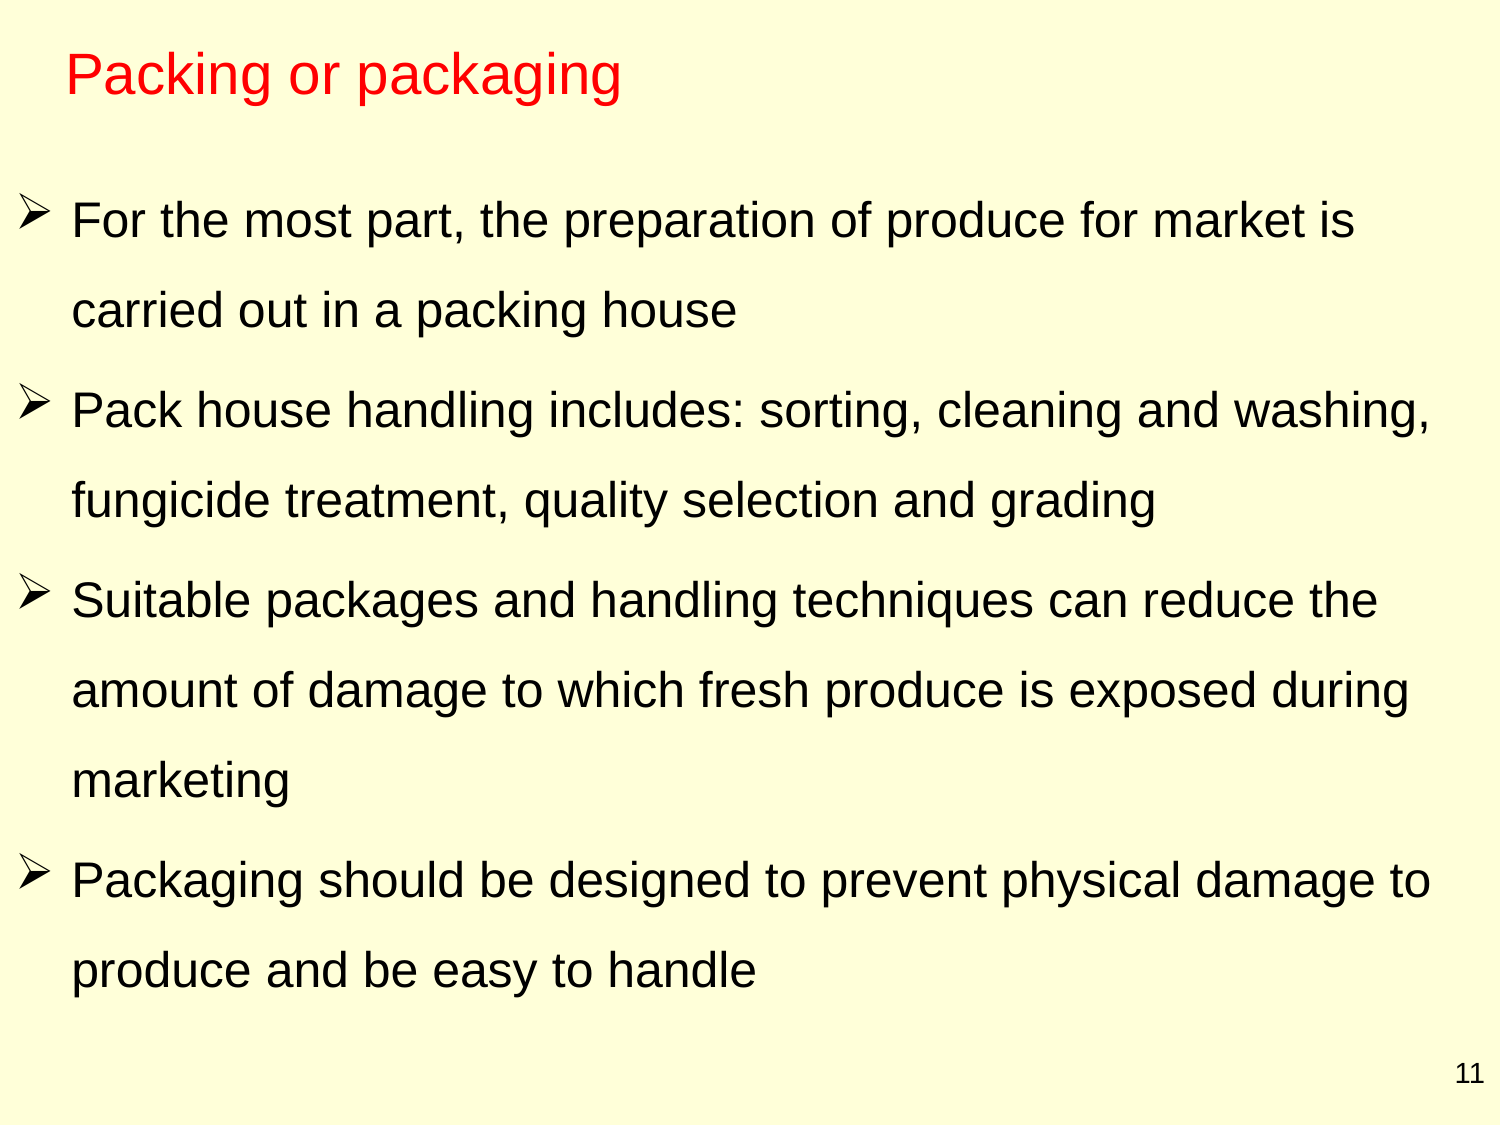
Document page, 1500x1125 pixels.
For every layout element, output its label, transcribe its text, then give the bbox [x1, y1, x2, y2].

title Packing or packaging [50, 24, 1400, 118]
list For the most part, the preparation of produce for market is carried out in a packing house Pack house handling includes: sorting, cleaning and washing, fungicide treatment, quality selection and grading Suitable packages and handling techniques can reduce the amount of damage to which fresh produce is exposed during marketing Packaging should be designed to prevent physical damage to produce and be easy to handle [0, 149, 1500, 1075]
slide_number 11 [1149, 1046, 1500, 1125]
